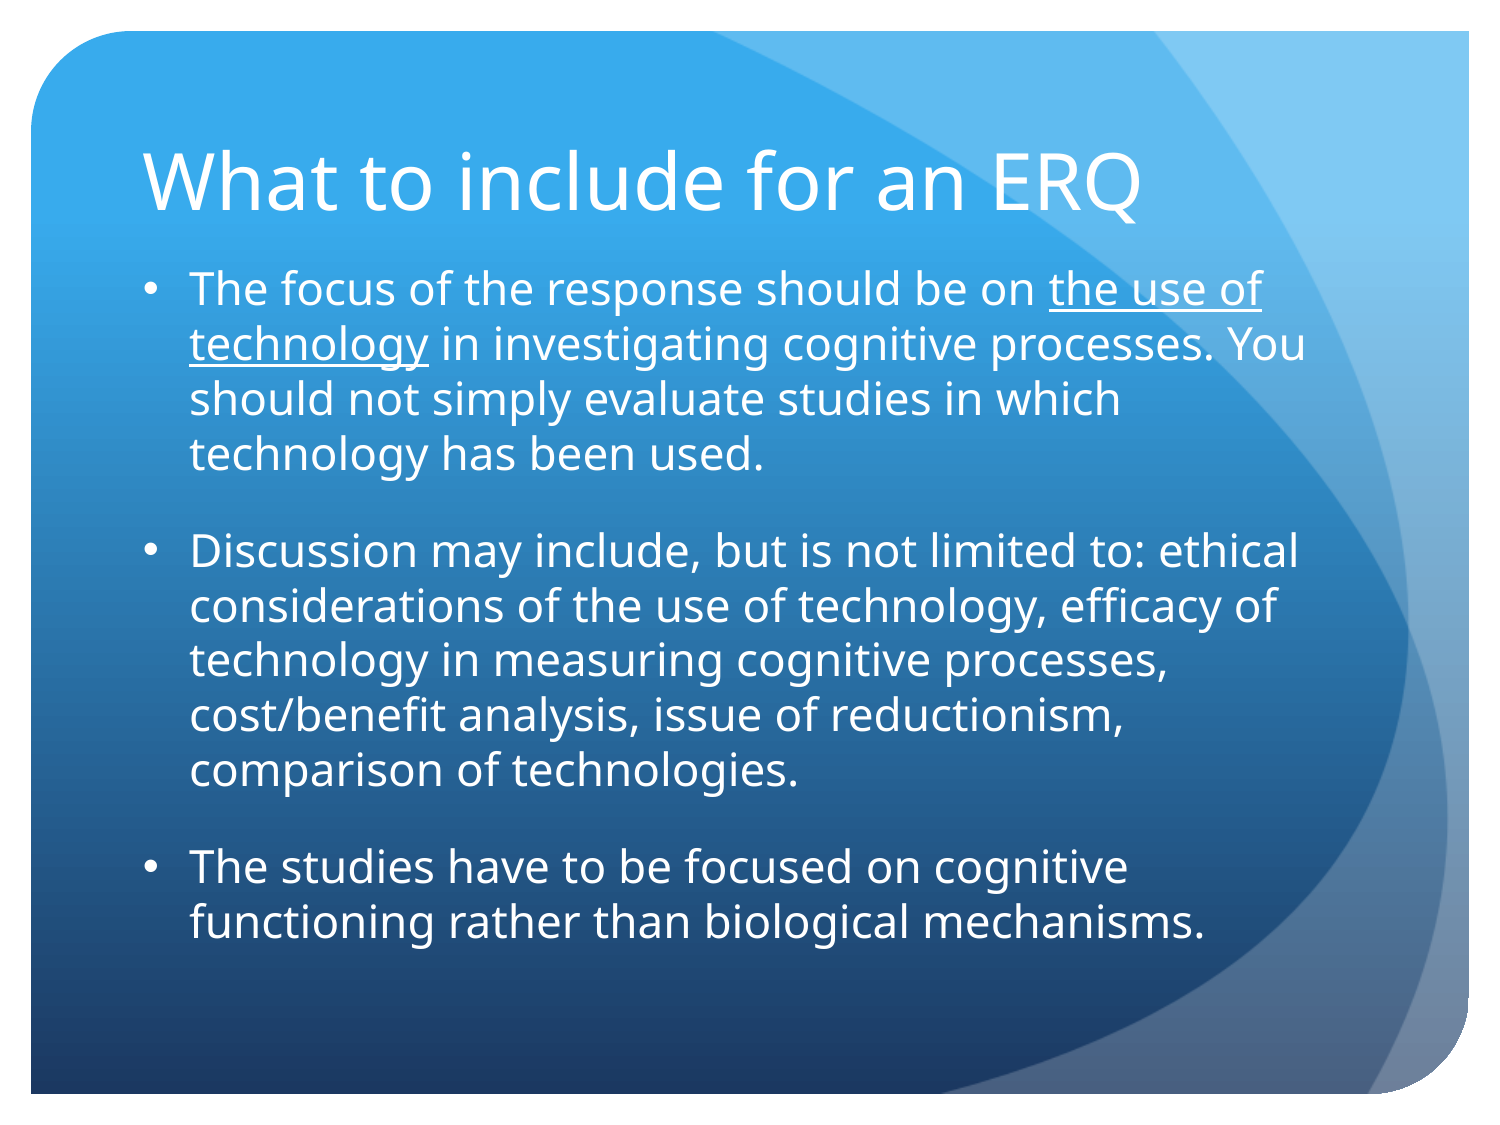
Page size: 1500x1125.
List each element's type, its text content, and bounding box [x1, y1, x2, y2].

list The focus of the response should be on the use of technology in investigating cognitive processes. You should not simply evaluate studies in which technology has been used. Discussion may include, but is not limited to: ethical considerations of the use of technology, efficacy of technology in measuring cognitive processes, cost/benefit analysis, issue of reductionism, comparison of technologies. The studies have to be focused on cognitive functioning rather than biological mechanisms. [127, 252, 1372, 991]
title What to include for an ERQ [127, 62, 1372, 234]
picture [24, 30, 1473, 1094]
